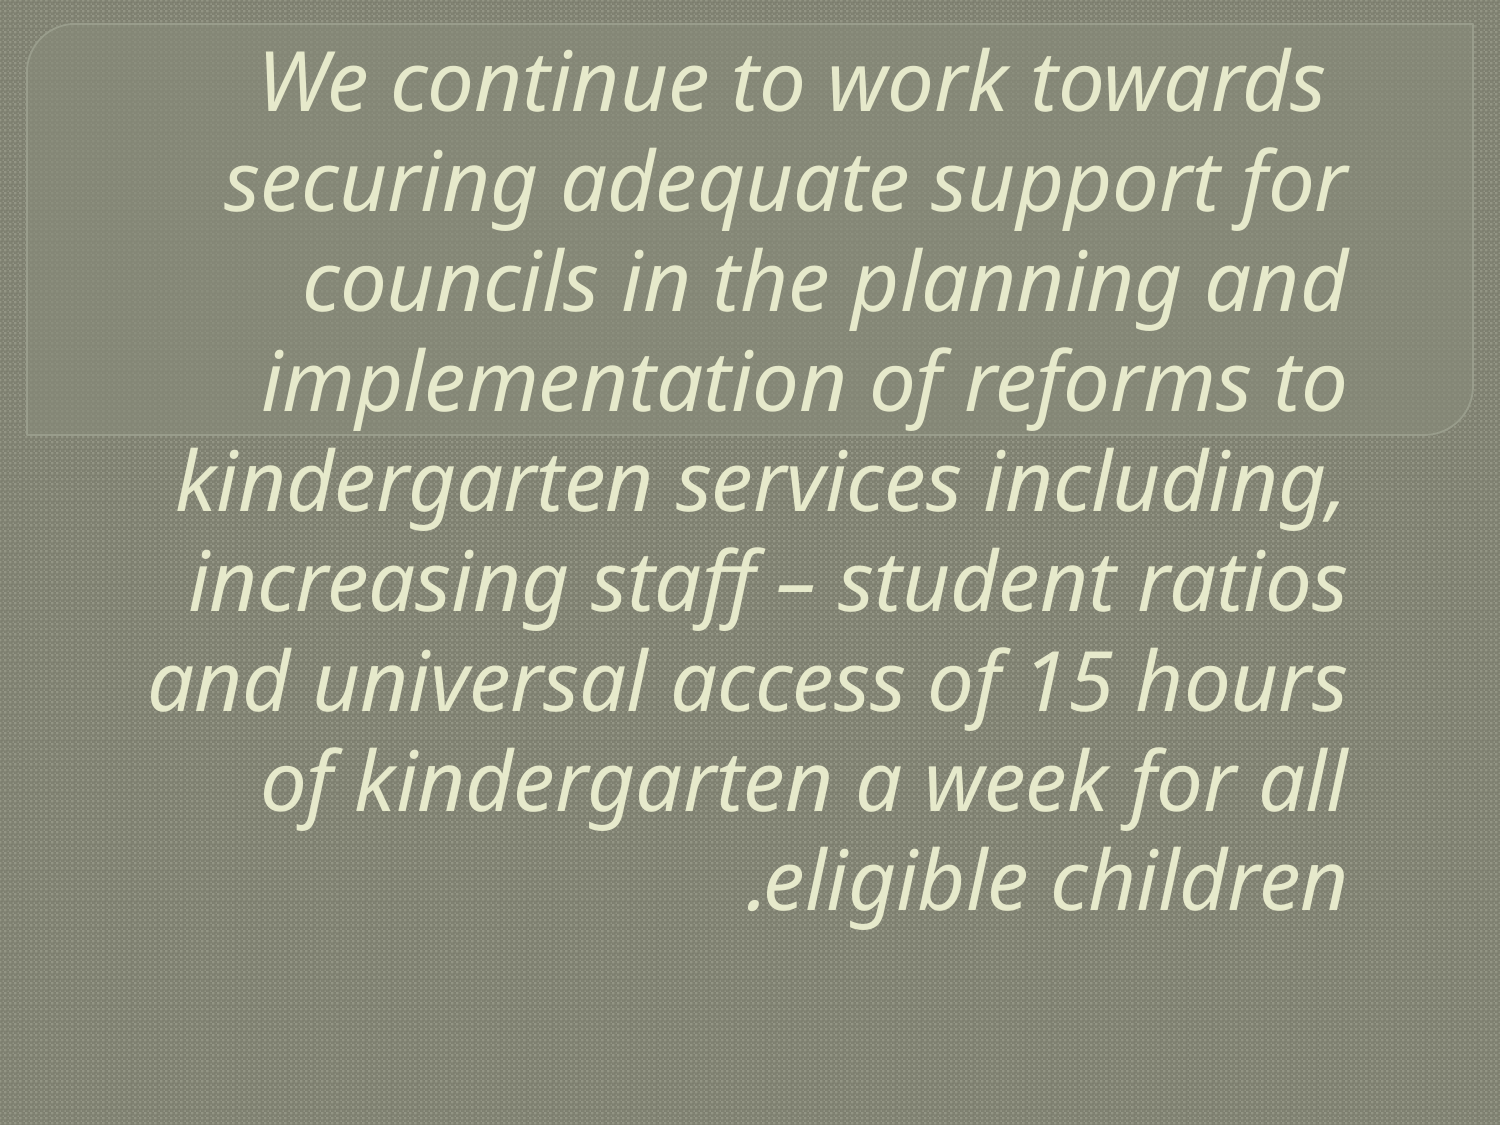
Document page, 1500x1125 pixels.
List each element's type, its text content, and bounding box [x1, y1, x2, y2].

title We continue to work towards securing adequate support for councils in the planning and implementation of reforms to kindergarten services including, increasing staff – student ratios and universal access of 15 hours of kindergarten a week for all eligible children. [112, 54, 1388, 1035]
